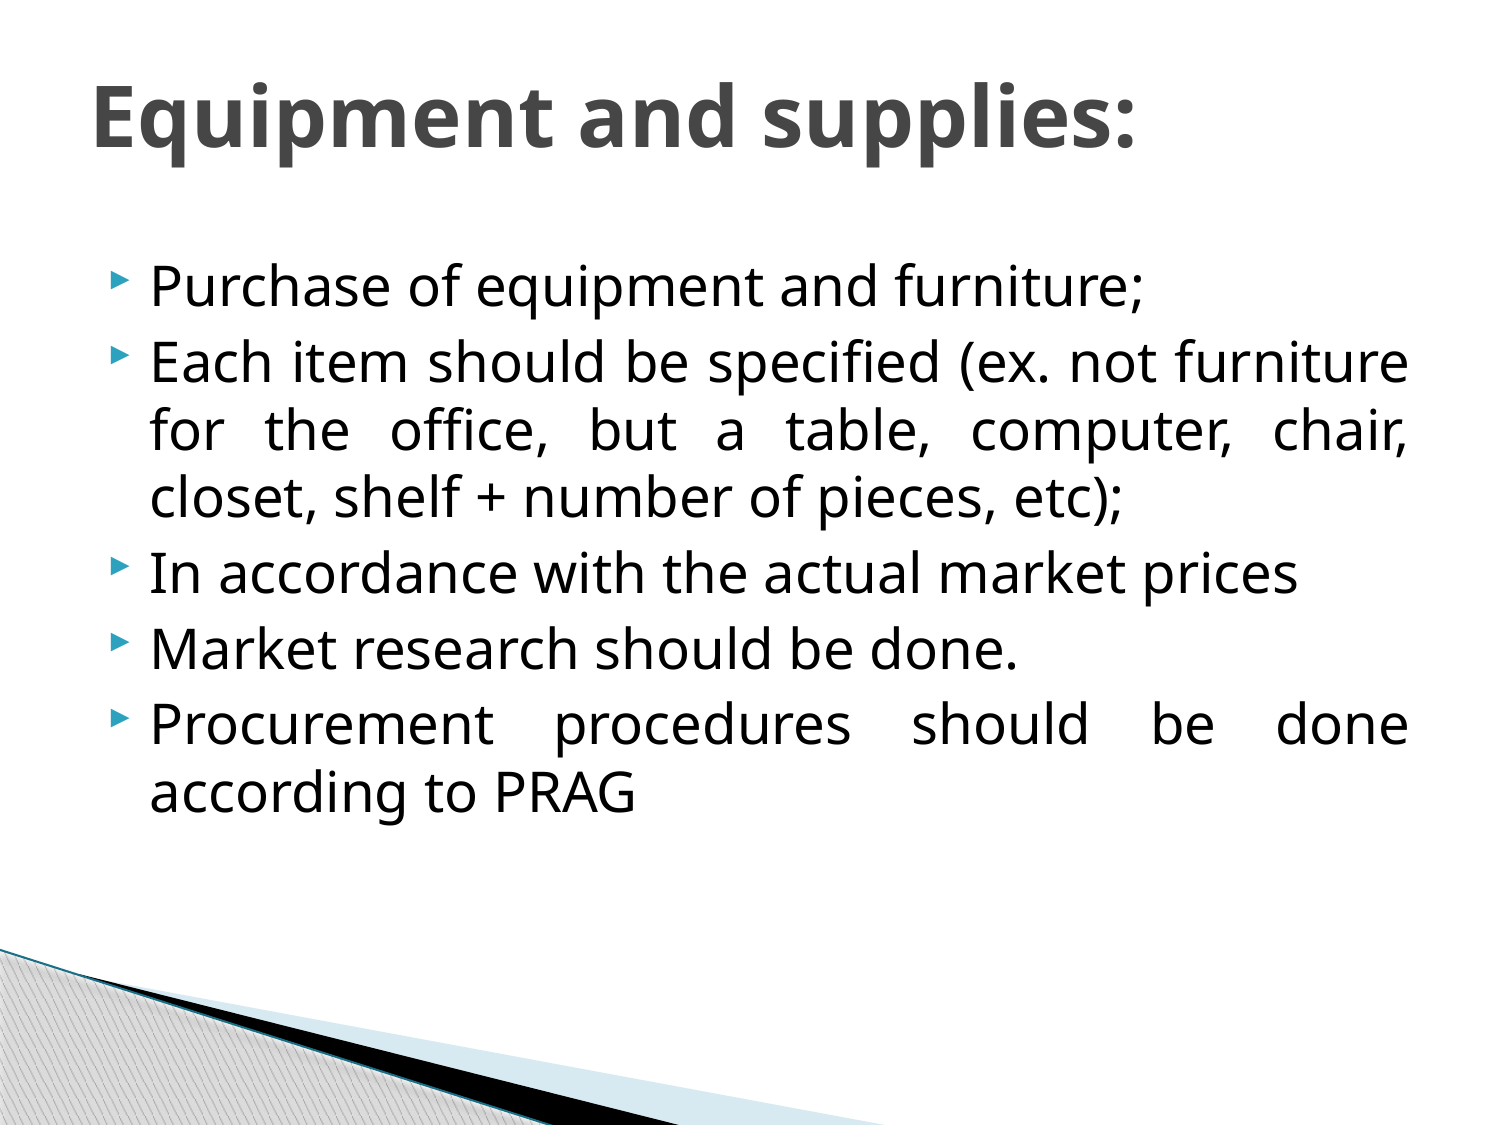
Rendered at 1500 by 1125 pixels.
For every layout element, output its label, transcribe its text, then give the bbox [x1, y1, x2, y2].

title Equipment and supplies: [75, 52, 1263, 175]
list Purchase of equipment and furniture; Each item should be specified (ex. not furniture for the office, but a table, computer, chair, closet, shelf + number of pieces, etc); In accordance with the actual market prices Market research should be done. Procurement procedures should be done according to PRAG [75, 243, 1425, 986]
